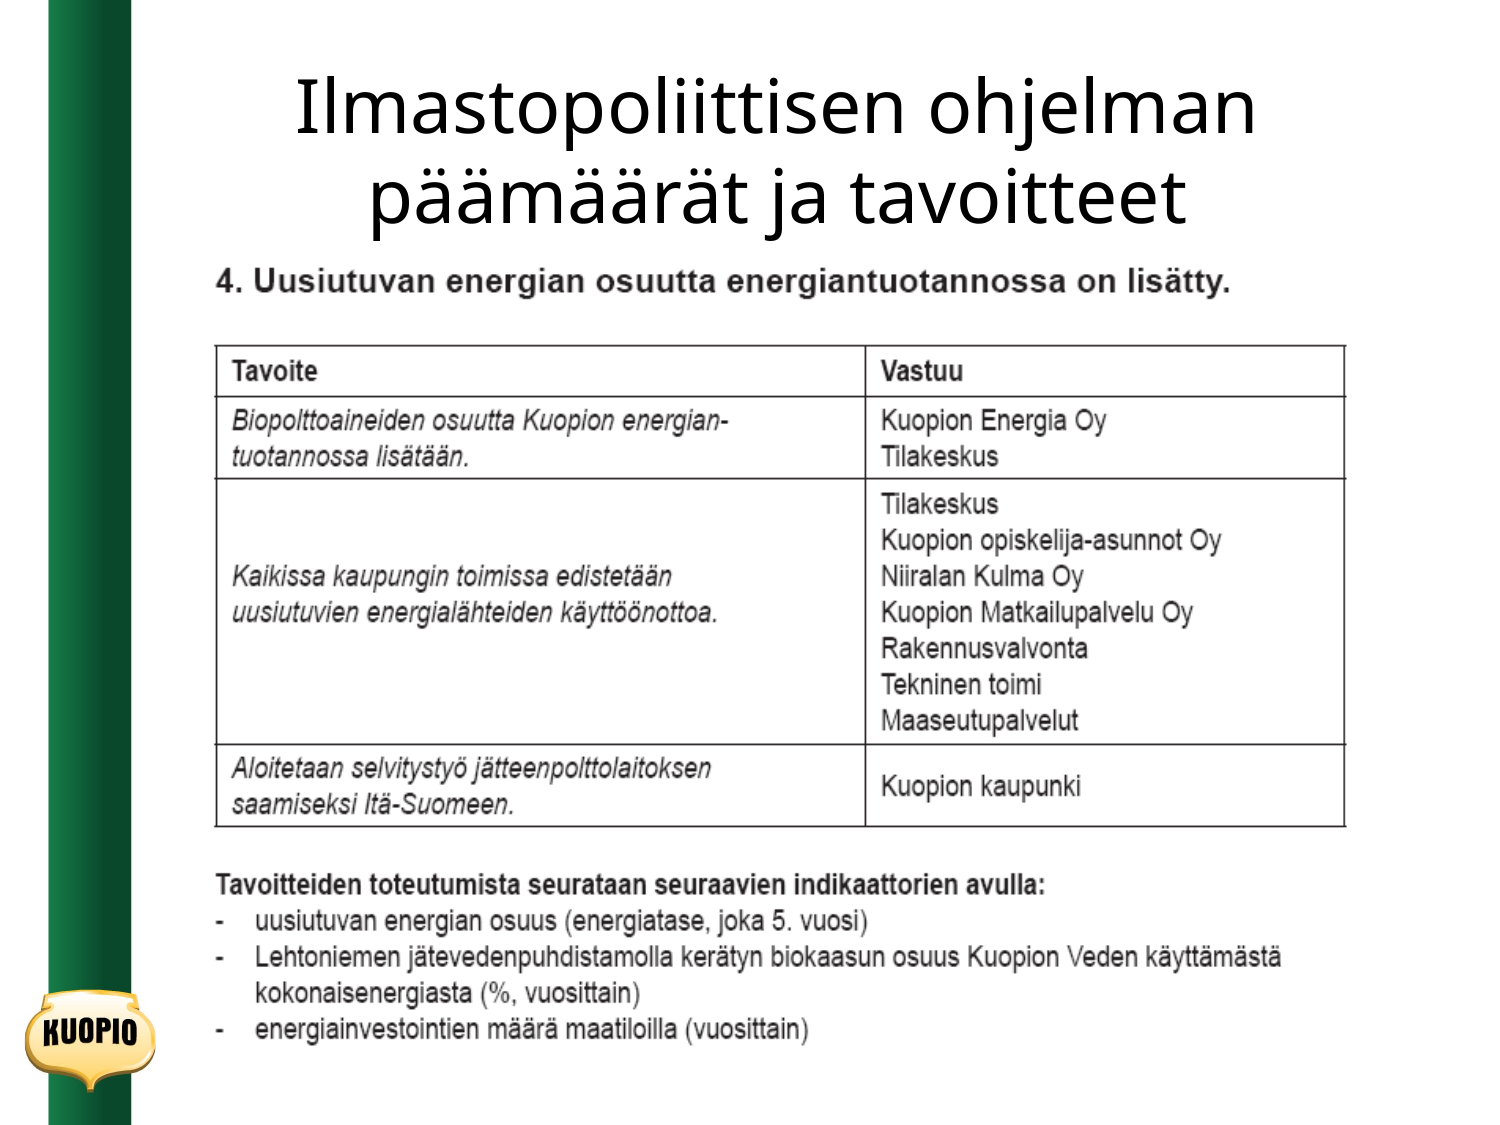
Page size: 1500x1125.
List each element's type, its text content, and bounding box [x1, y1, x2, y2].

title Ilmastopoliittisen ohjelman päämäärät ja tavoitteet [170, 54, 1384, 243]
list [194, 255, 1412, 1071]
picture [24, 0, 156, 1125]
